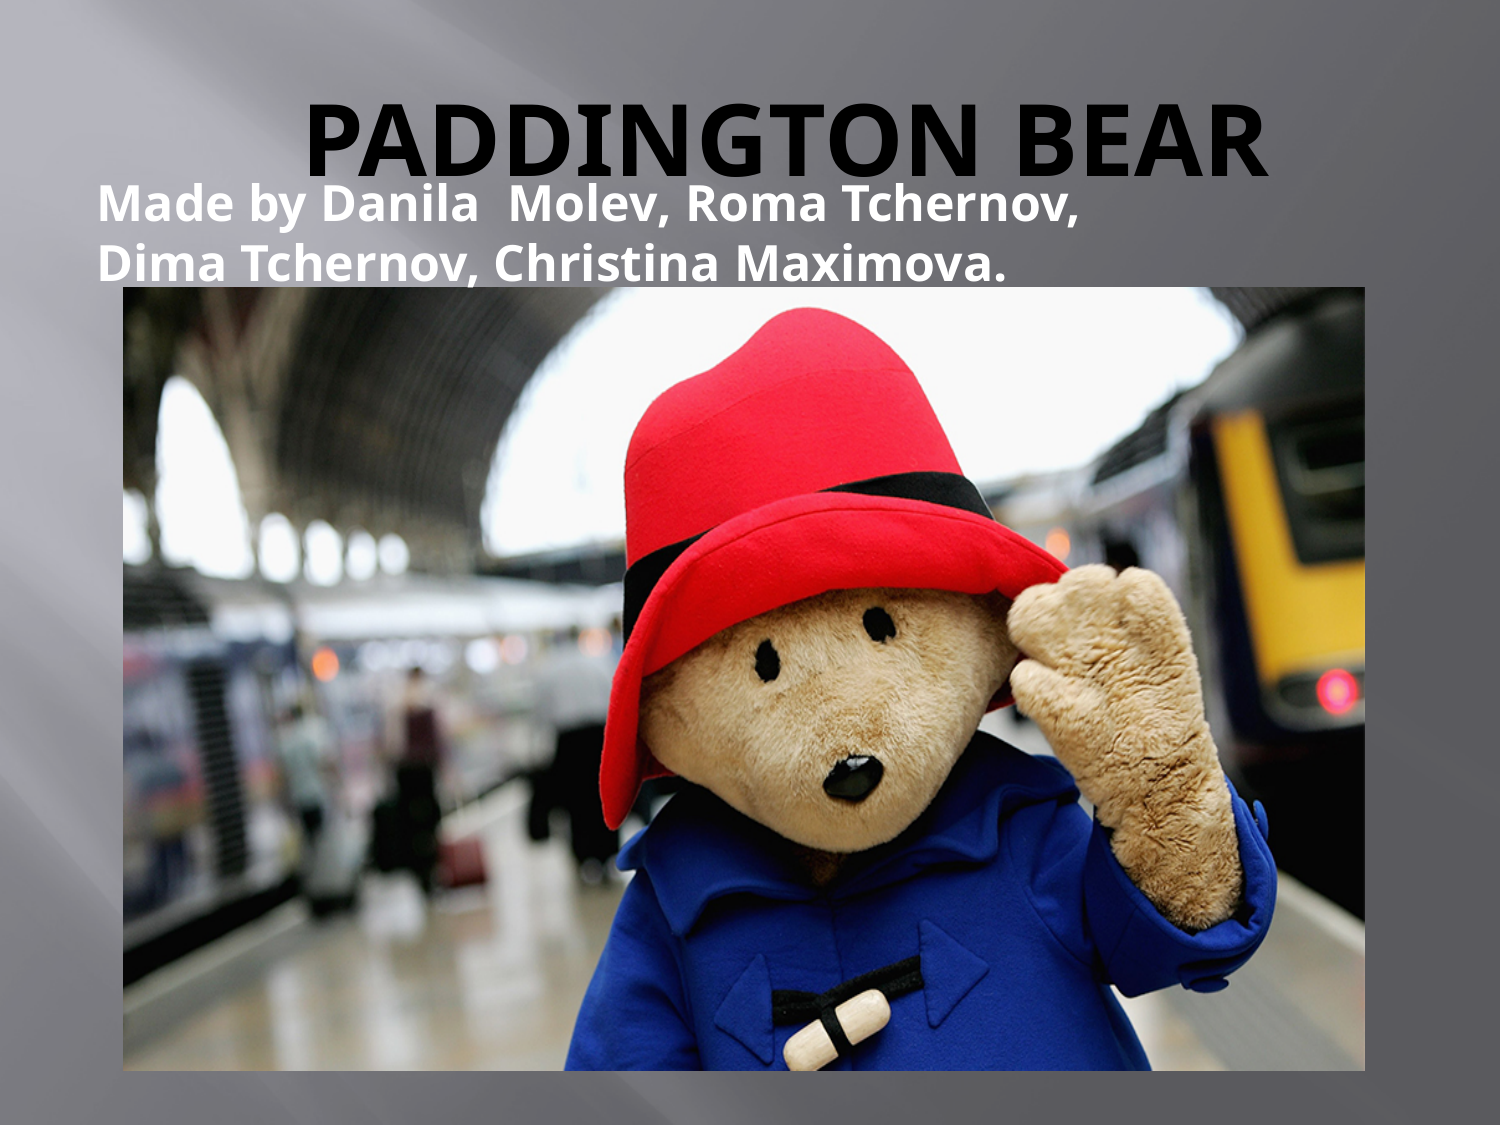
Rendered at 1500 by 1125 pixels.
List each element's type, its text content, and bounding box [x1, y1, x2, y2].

text_box Made by Danila Molev, Roma Tchernov, Dima Tchernov, Christina Maximova. [81, 163, 1098, 299]
title Paddington Bear [206, 30, 1365, 197]
picture [123, 286, 1365, 1071]
